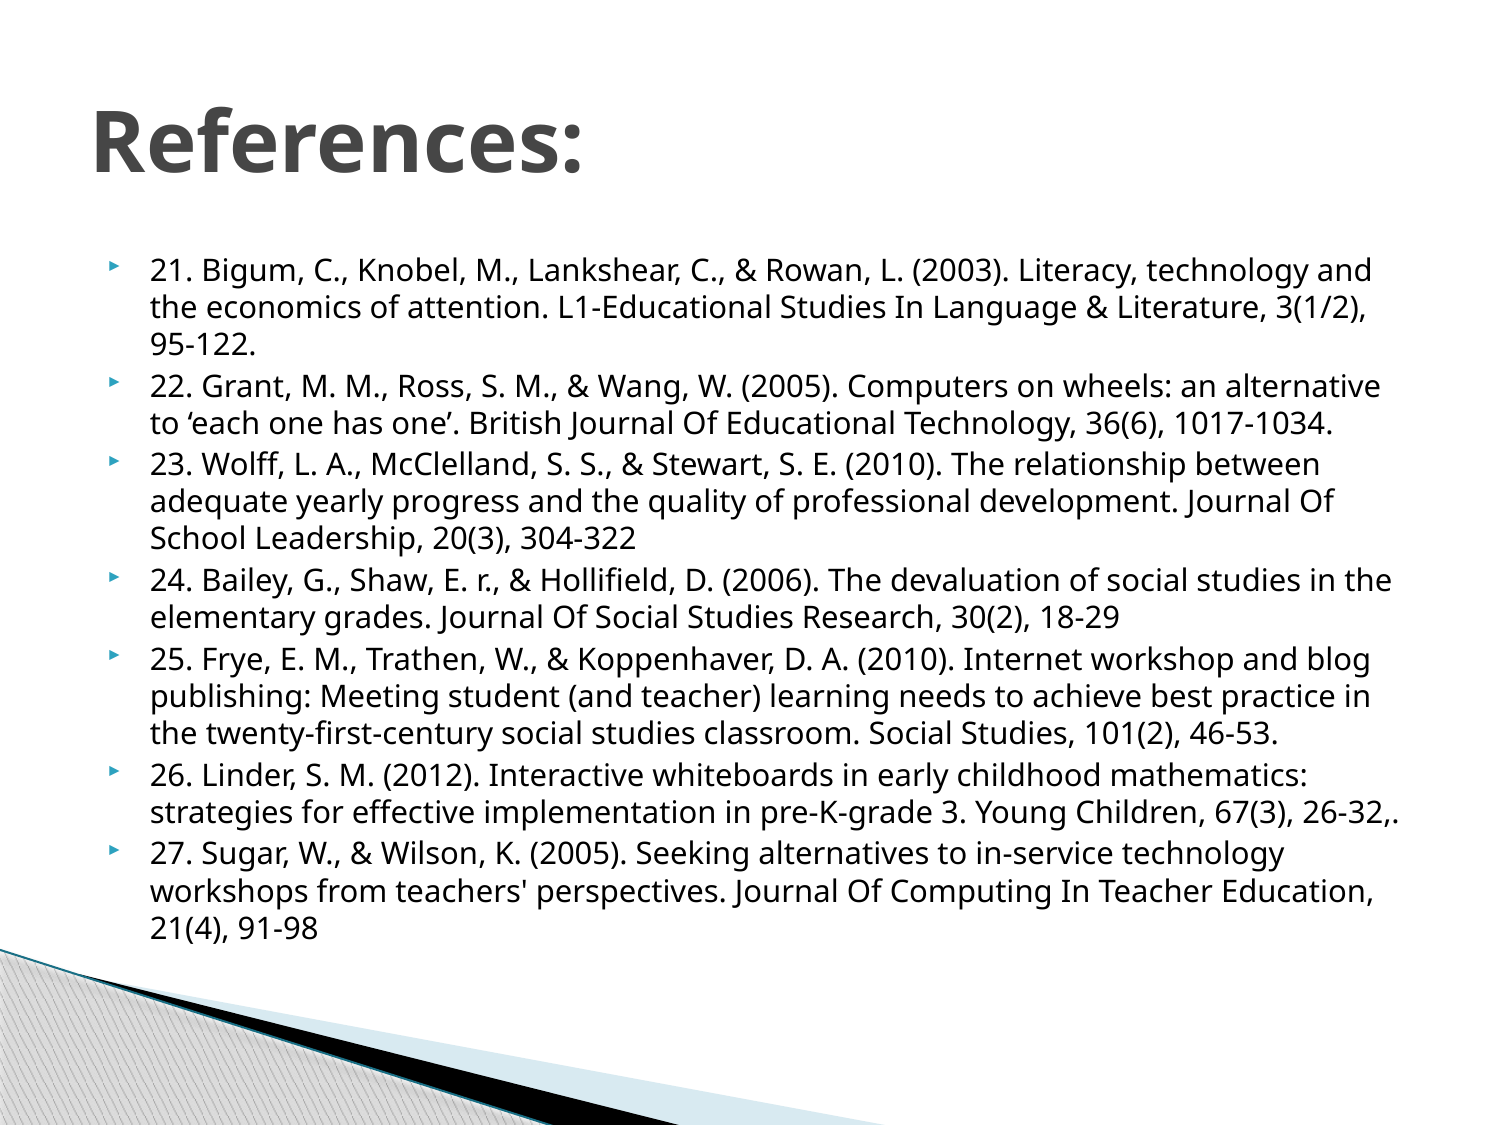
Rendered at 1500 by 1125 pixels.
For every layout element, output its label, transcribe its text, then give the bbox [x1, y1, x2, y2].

list 21. Bigum, C., Knobel, M., Lankshear, C., & Rowan, L. (2003). Literacy, technology and the economics of attention. L1-Educational Studies In Language & Literature, 3(1/2), 95-122. 22. Grant, M. M., Ross, S. M., & Wang, W. (2005). Computers on wheels: an alternative to ‘each one has one’. British Journal Of Educational Technology, 36(6), 1017-1034. 23. Wolff, L. A., McClelland, S. S., & Stewart, S. E. (2010). The relationship between adequate yearly progress and the quality of professional development. Journal Of School Leadership, 20(3), 304-322 24. Bailey, G., Shaw, E. r., & Hollifield, D. (2006). The devaluation of social studies in the elementary grades. Journal Of Social Studies Research, 30(2), 18-29 25. Frye, E. M., Trathen, W., & Koppenhaver, D. A. (2010). Internet workshop and blog publishing: Meeting student (and teacher) learning needs to achieve best practice in the twenty-first-century social studies classroom. Social Studies, 101(2), 46-53. 26. Linder, S. M. (2012). Interactive whiteboards in early childhood mathematics: strategies for effective implementation in pre-K-grade 3. Young Children, 67(3), 26-32,. 27. Sugar, W., & Wilson, K. (2005). Seeking alternatives to in-service technology workshops from teachers' perspectives. Journal Of Computing In Teacher Education, 21(4), 91-98 [75, 243, 1425, 986]
title References: [75, 45, 1425, 233]
